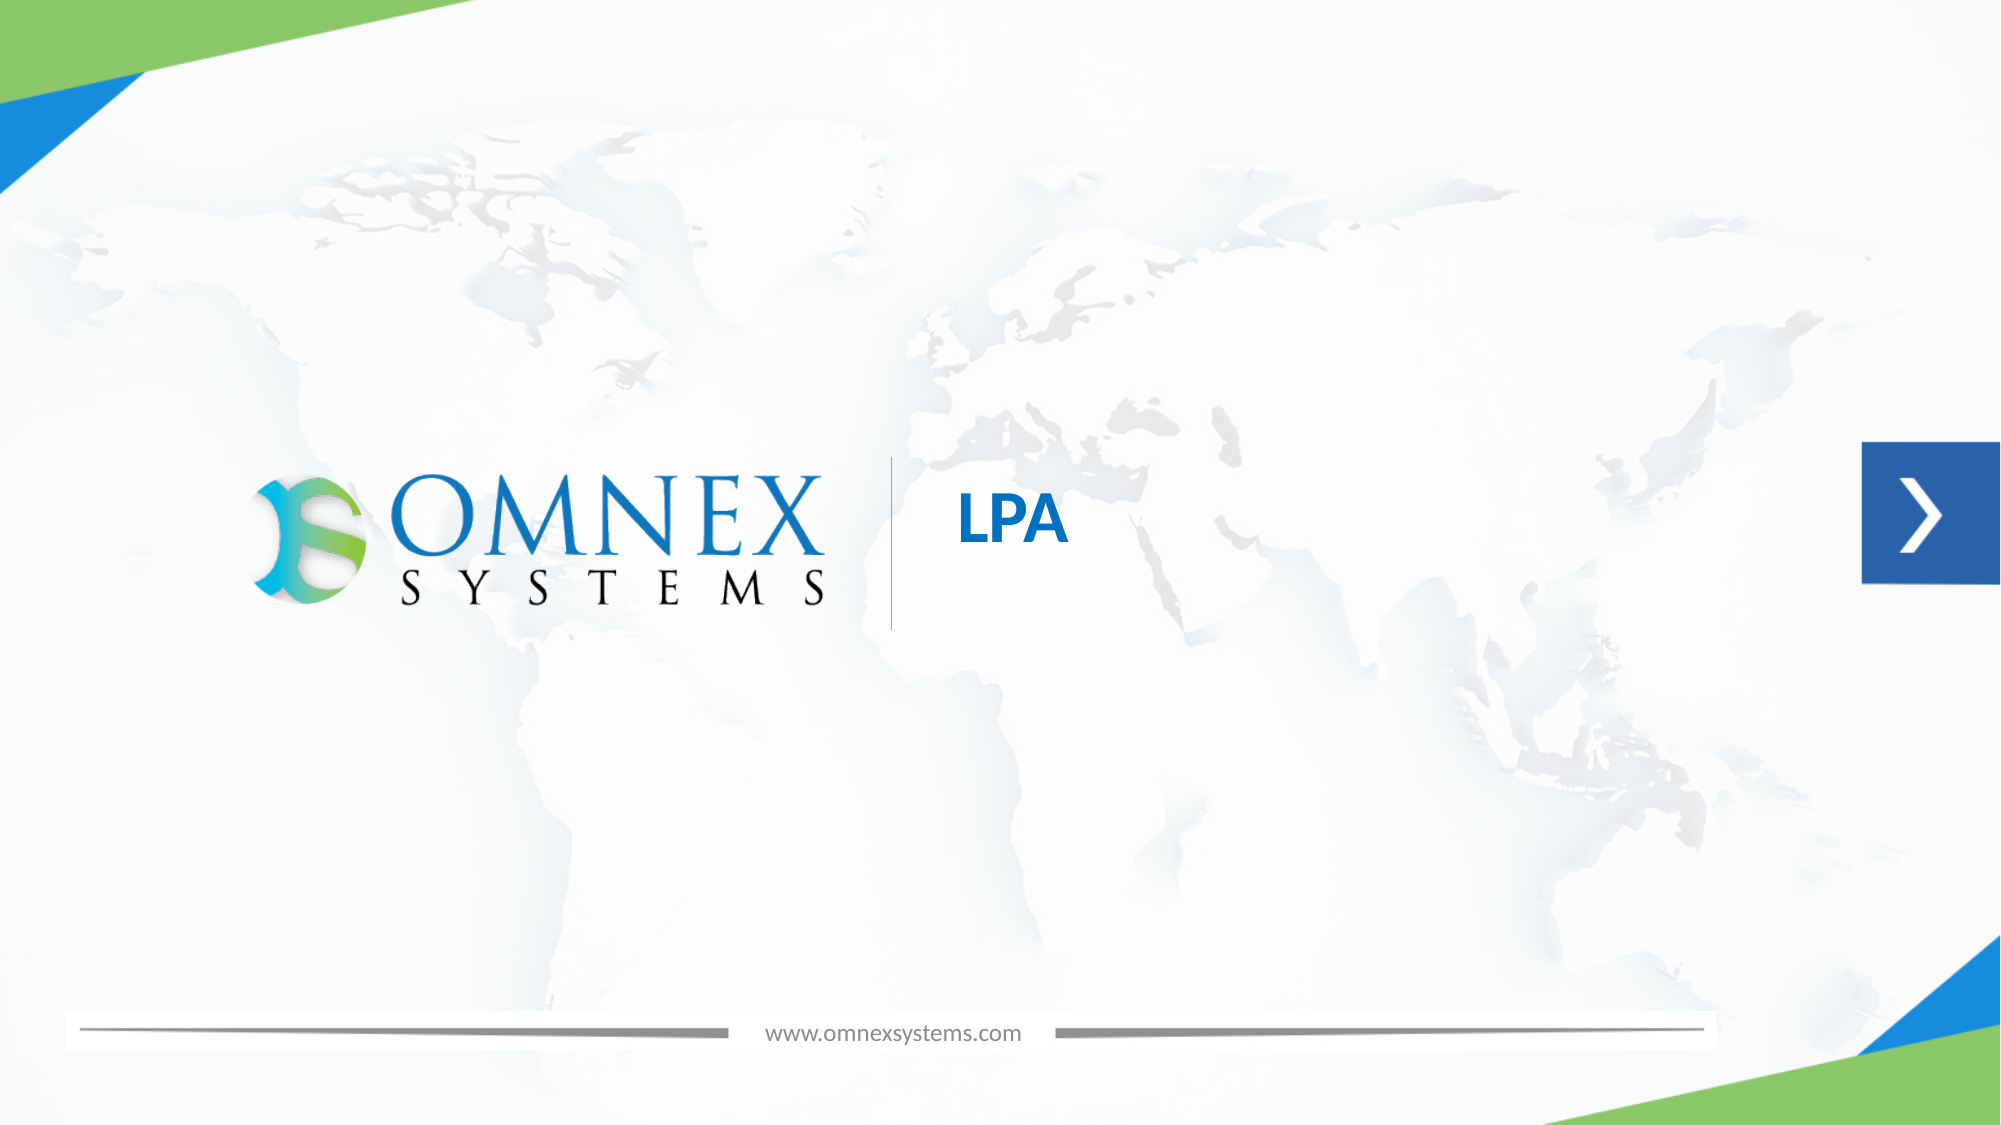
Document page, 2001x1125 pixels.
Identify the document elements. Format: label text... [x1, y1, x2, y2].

text_box LPA [942, 460, 1312, 566]
picture [0, 0, 2001, 1125]
